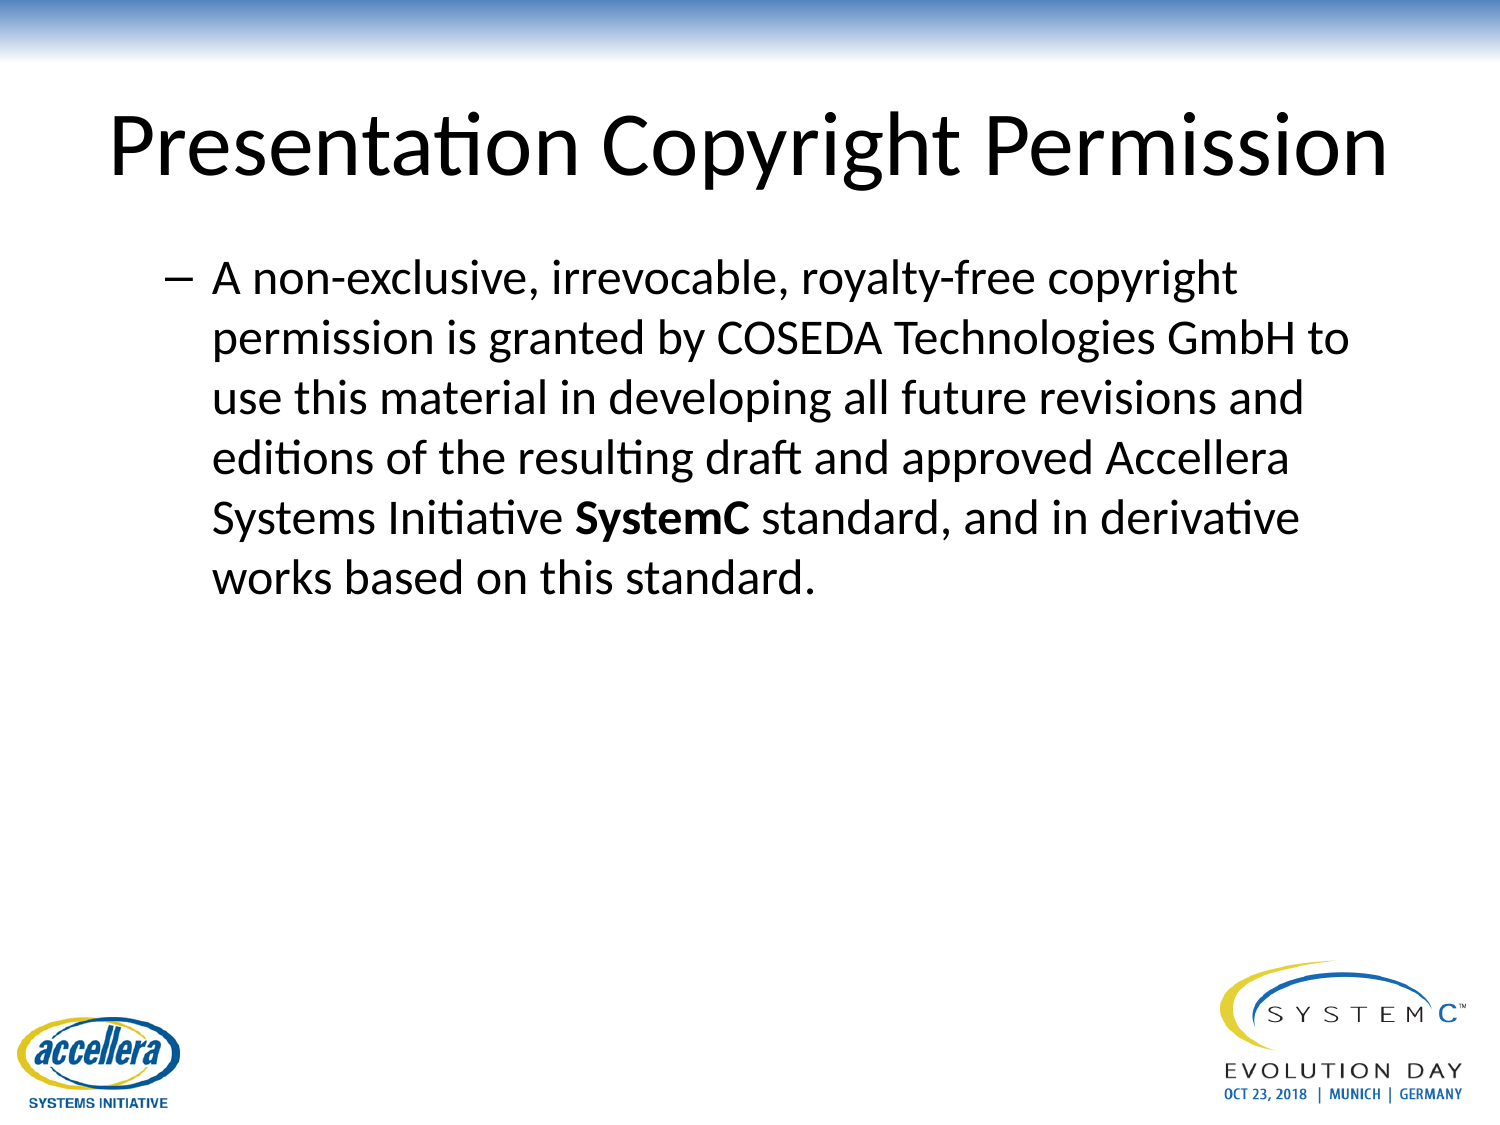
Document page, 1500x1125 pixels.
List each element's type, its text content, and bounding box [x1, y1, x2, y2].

list A non-exclusive, irrevocable, royalty-free copyright permission is granted by COSEDA Technologies GmbH to use this material in developing all future revisions and editions of the resulting draft and approved Accellera Systems Initiative SystemC standard, and in derivative works based on this standard. [75, 237, 1425, 975]
title Presentation Copyright Permission [75, 45, 1425, 233]
picture [1211, 957, 1474, 1111]
picture [17, 1017, 180, 1108]
